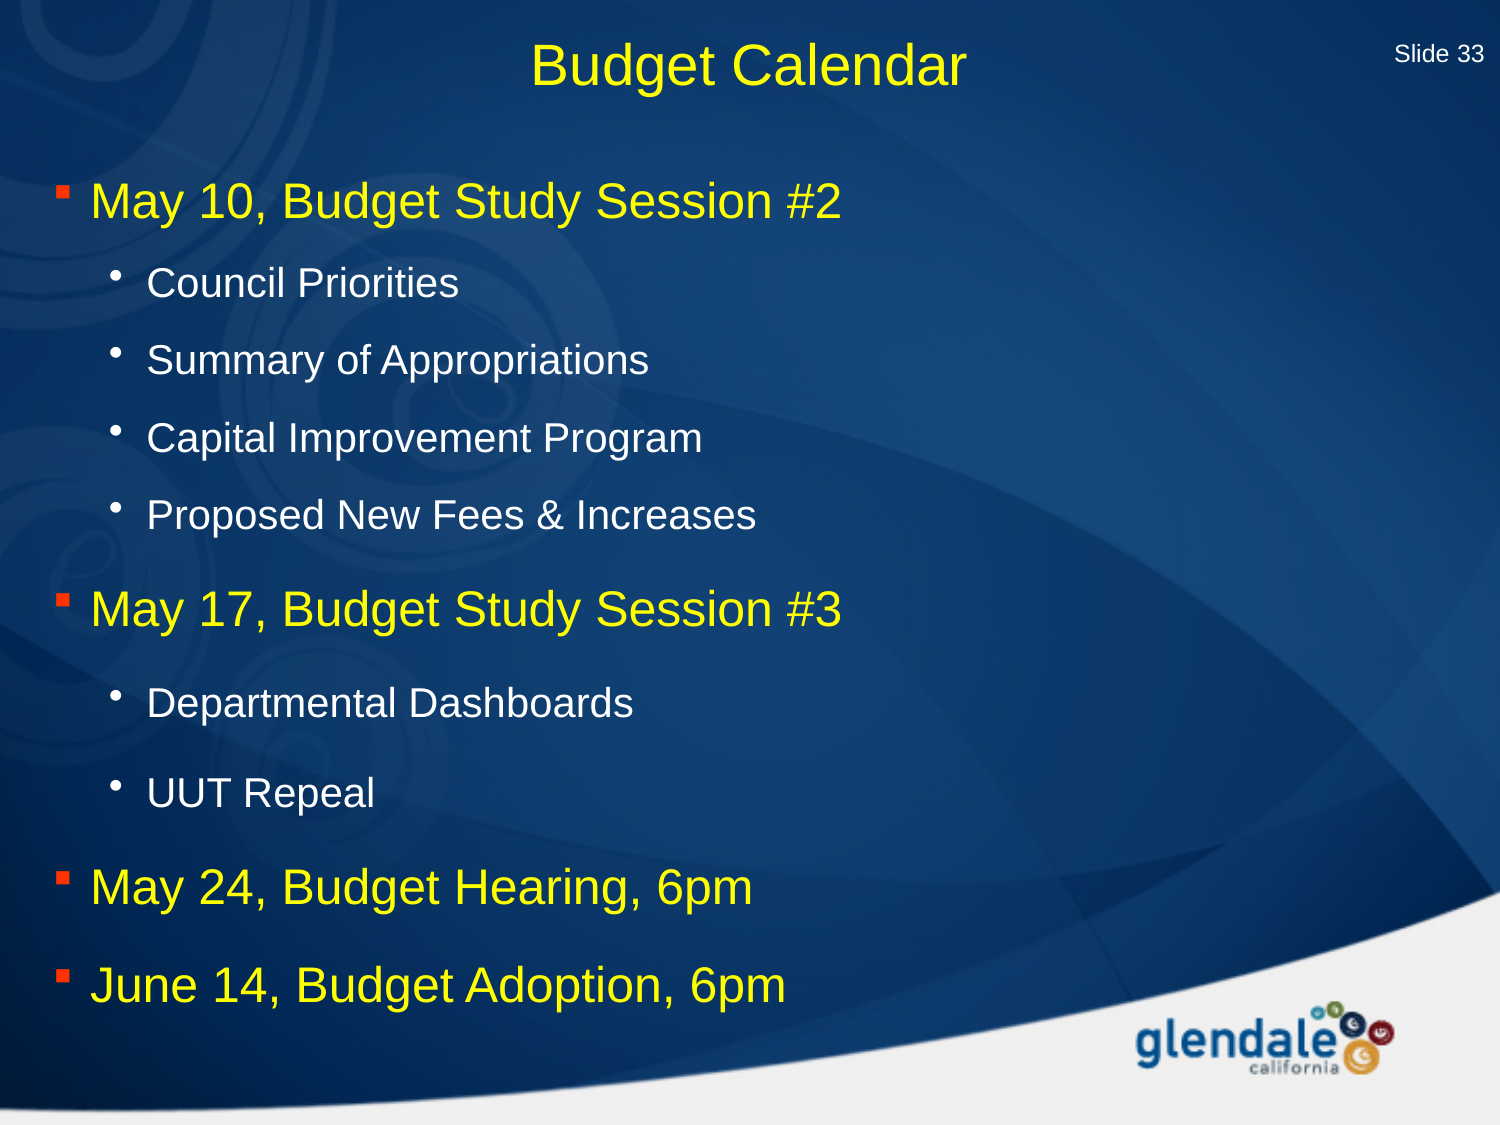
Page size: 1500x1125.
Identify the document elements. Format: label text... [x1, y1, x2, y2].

slide_number Slide 33 [1149, 0, 1500, 75]
picture [0, 0, 1500, 1125]
list May 10, Budget Study Session #2 Council Priorities Summary of Appropriations Capital Improvement Program Proposed New Fees & Increases May 17, Budget Study Session #3 Departmental Dashboards UUT Repeal May 24, Budget Hearing, 6pm June 14, Budget Adoption, 6pm [37, 125, 1450, 1075]
title Budget Calendar [50, 12, 1450, 113]
